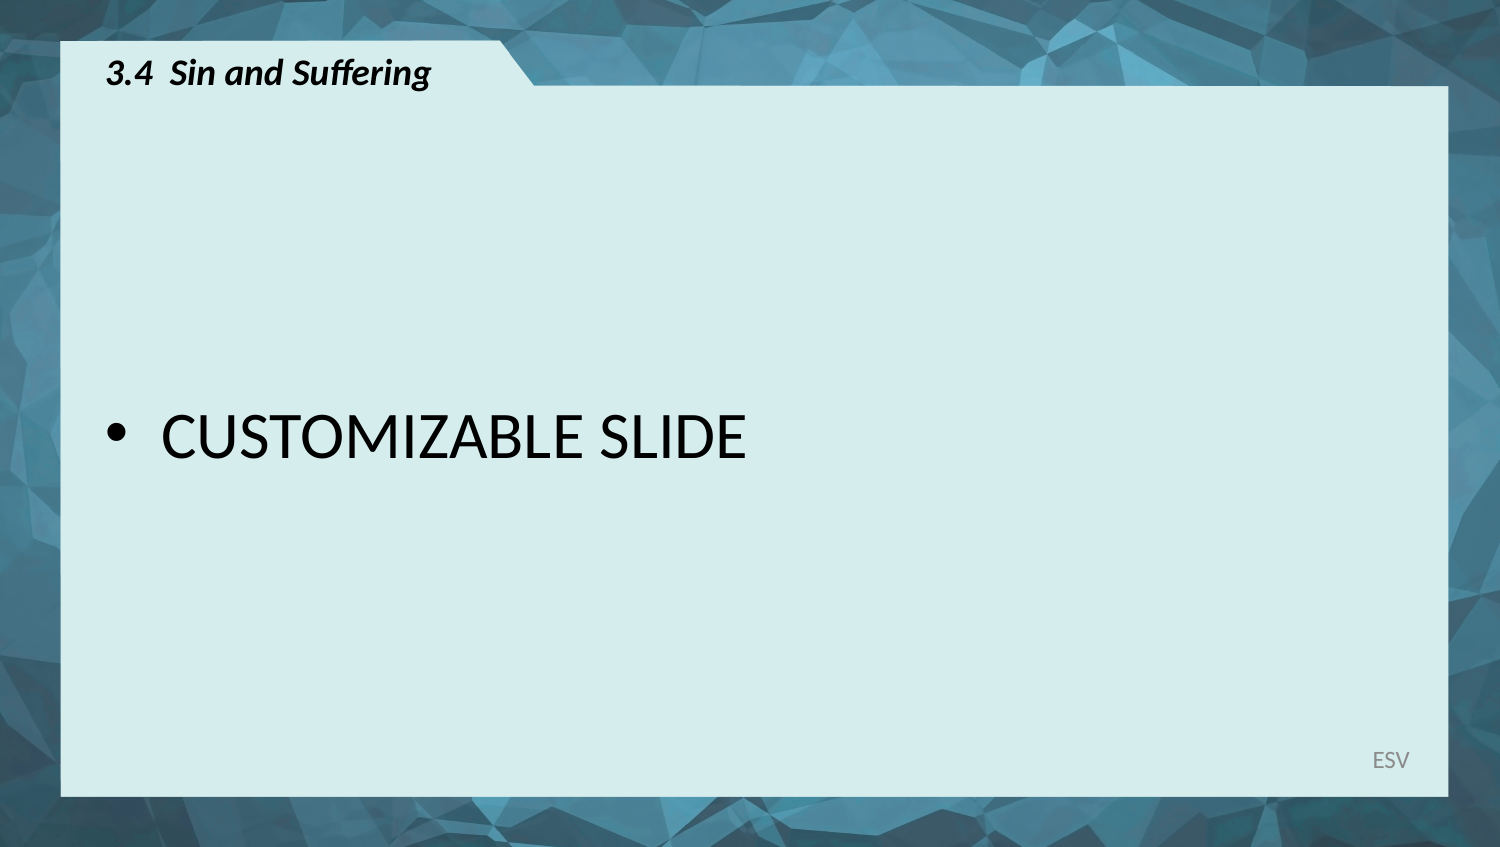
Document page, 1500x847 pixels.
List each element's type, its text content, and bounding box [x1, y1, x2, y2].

footer ESV [950, 736, 1425, 782]
list CUSTOMIZABLE SLIDE [89, 141, 1403, 722]
picture [0, 0, 1500, 847]
title 3.4 Sin and Suffering [89, 33, 1420, 108]
